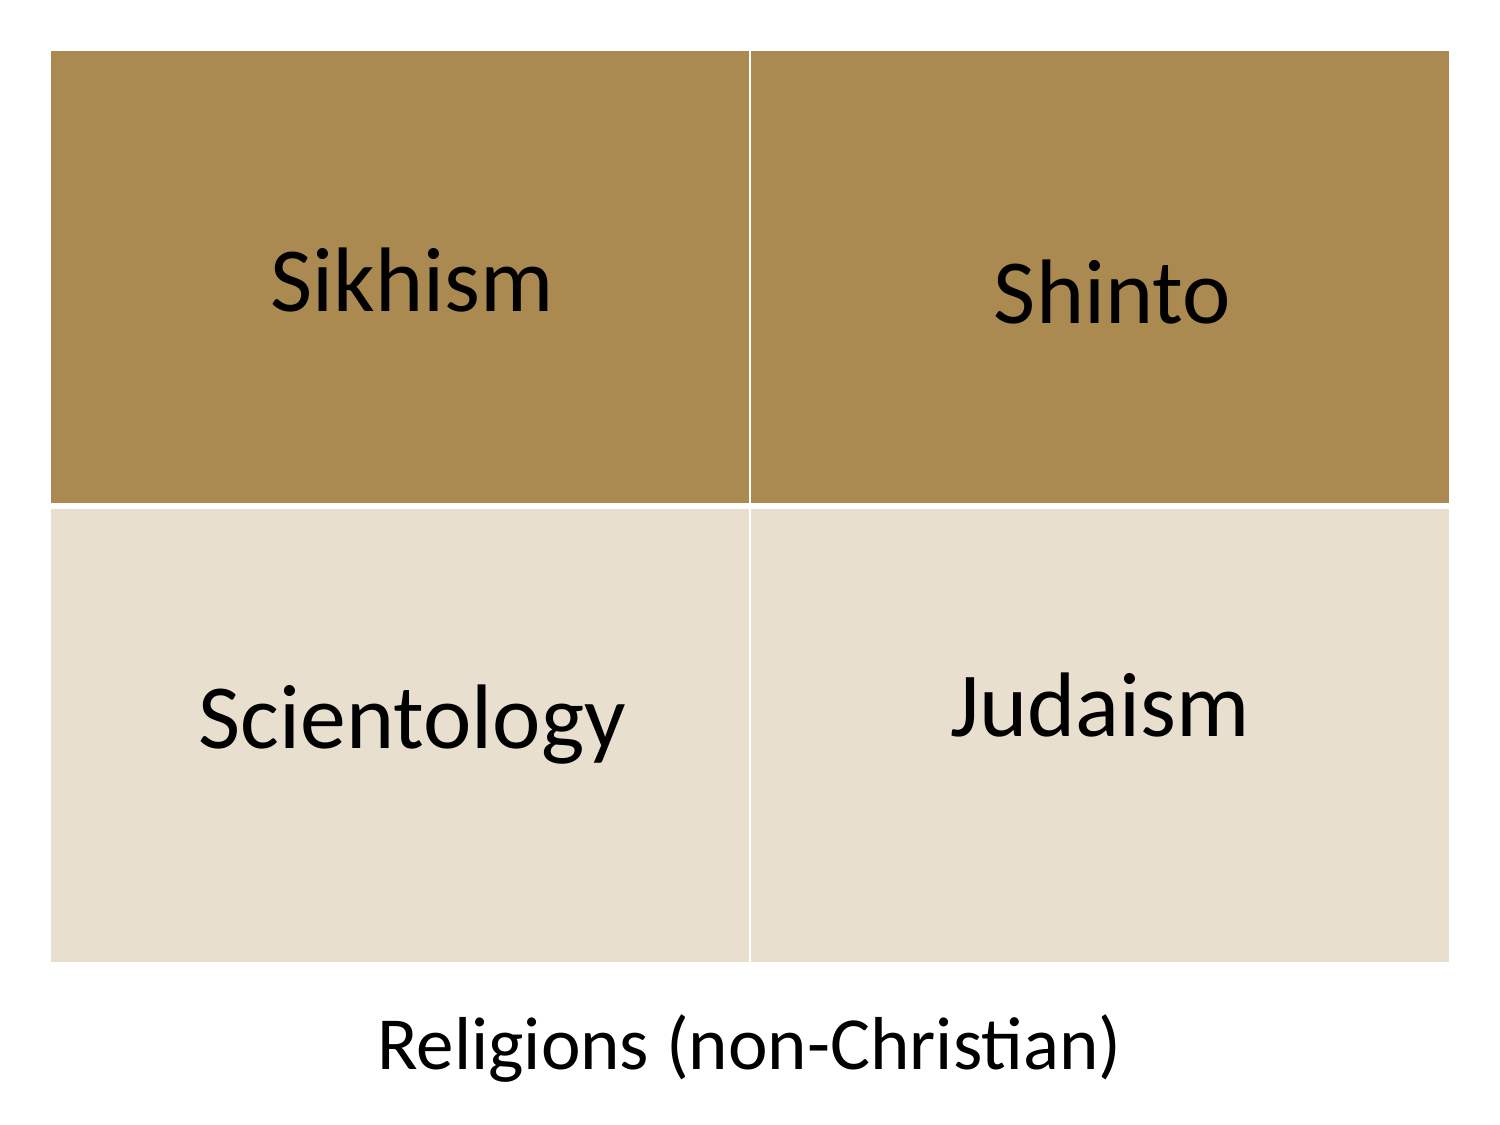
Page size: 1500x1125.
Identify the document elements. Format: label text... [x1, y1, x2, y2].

text_box Scientology [125, 649, 700, 775]
table_cell [51, 509, 749, 962]
table_header [751, 51, 1449, 503]
text_box Sikhism [125, 212, 700, 338]
text_box Shinto [825, 224, 1400, 350]
text_box Religions (non-Christian) [149, 987, 1350, 1093]
table_cell [751, 509, 1449, 962]
text_box Judaism [812, 637, 1388, 763]
table_header [51, 51, 749, 503]
